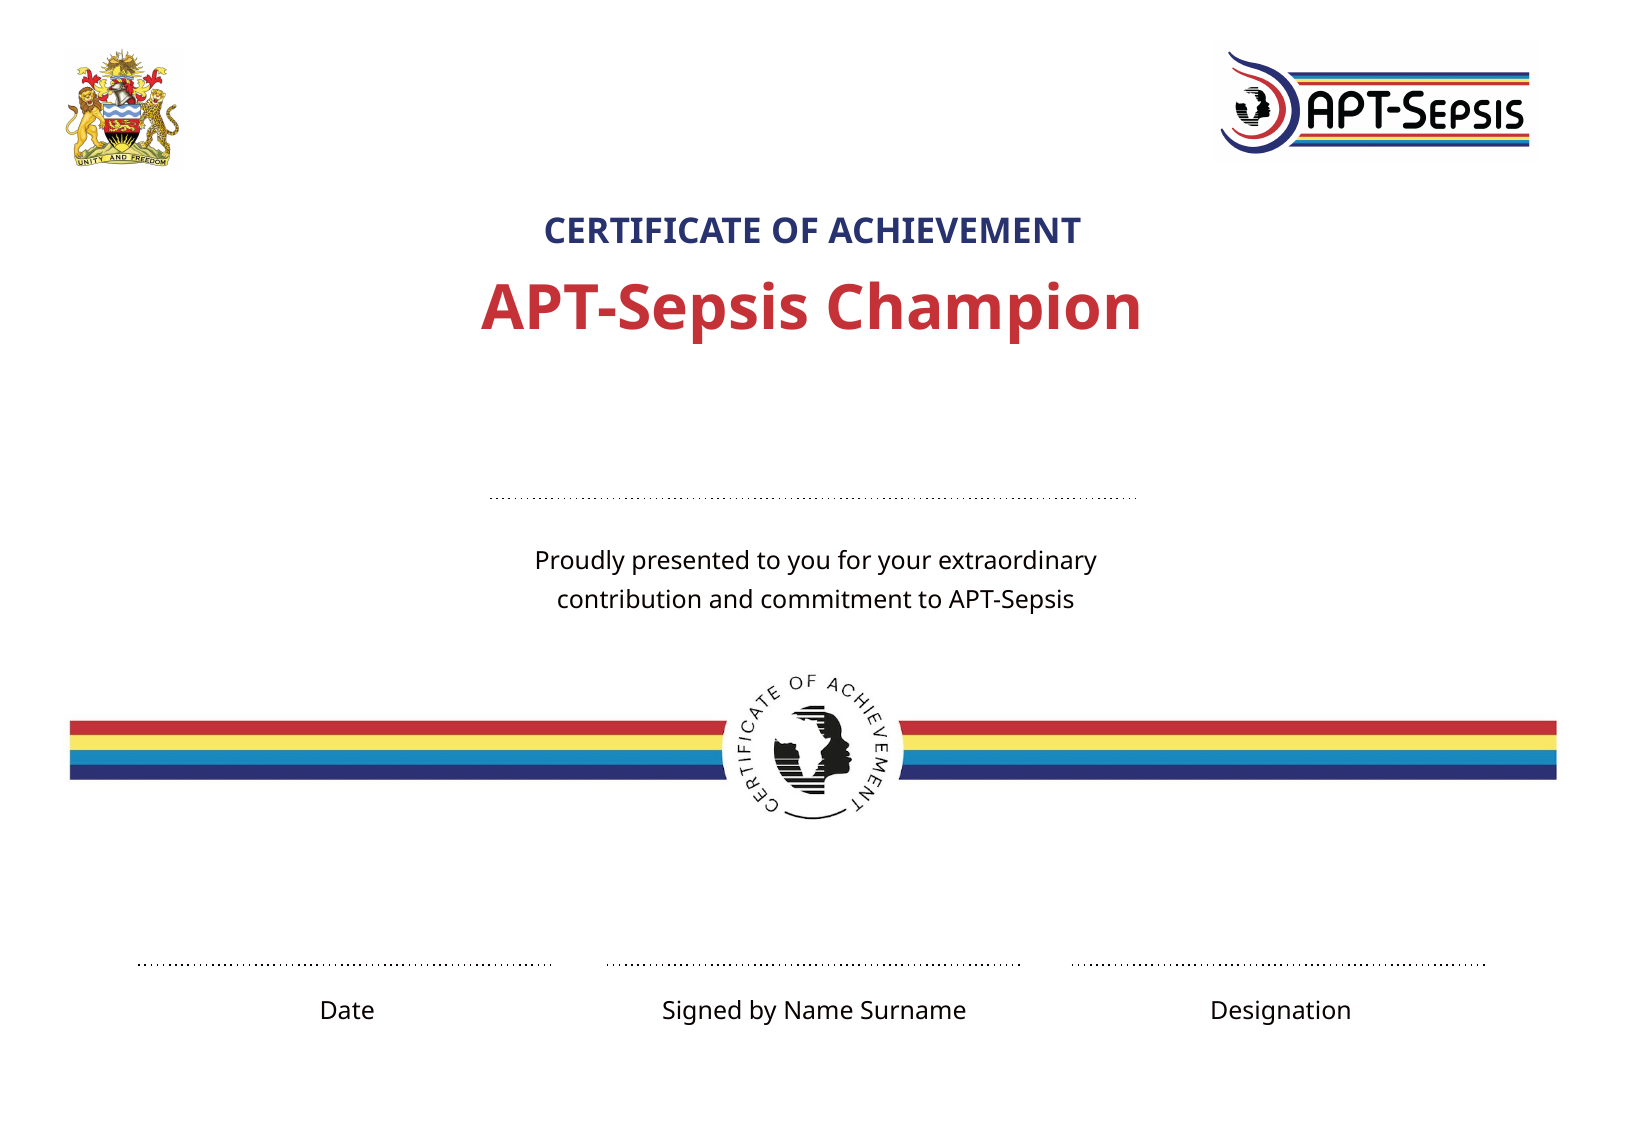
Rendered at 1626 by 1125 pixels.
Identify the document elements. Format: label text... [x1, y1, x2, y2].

picture [0, 641, 1625, 964]
picture [1212, 41, 1539, 162]
list Signed by Name Surname [601, 970, 1024, 1051]
title APT-Sepsis Champion [203, 287, 1422, 346]
list Designation [1068, 945, 1490, 1051]
text_box CERTIFICATE OF ACHIEVEMENT [203, 168, 1422, 287]
list Proudly presented to you for your extraordinary contribution and commitment to APT-Sepsis [441, 495, 1187, 661]
picture [63, 48, 183, 172]
list Date [136, 945, 554, 1051]
